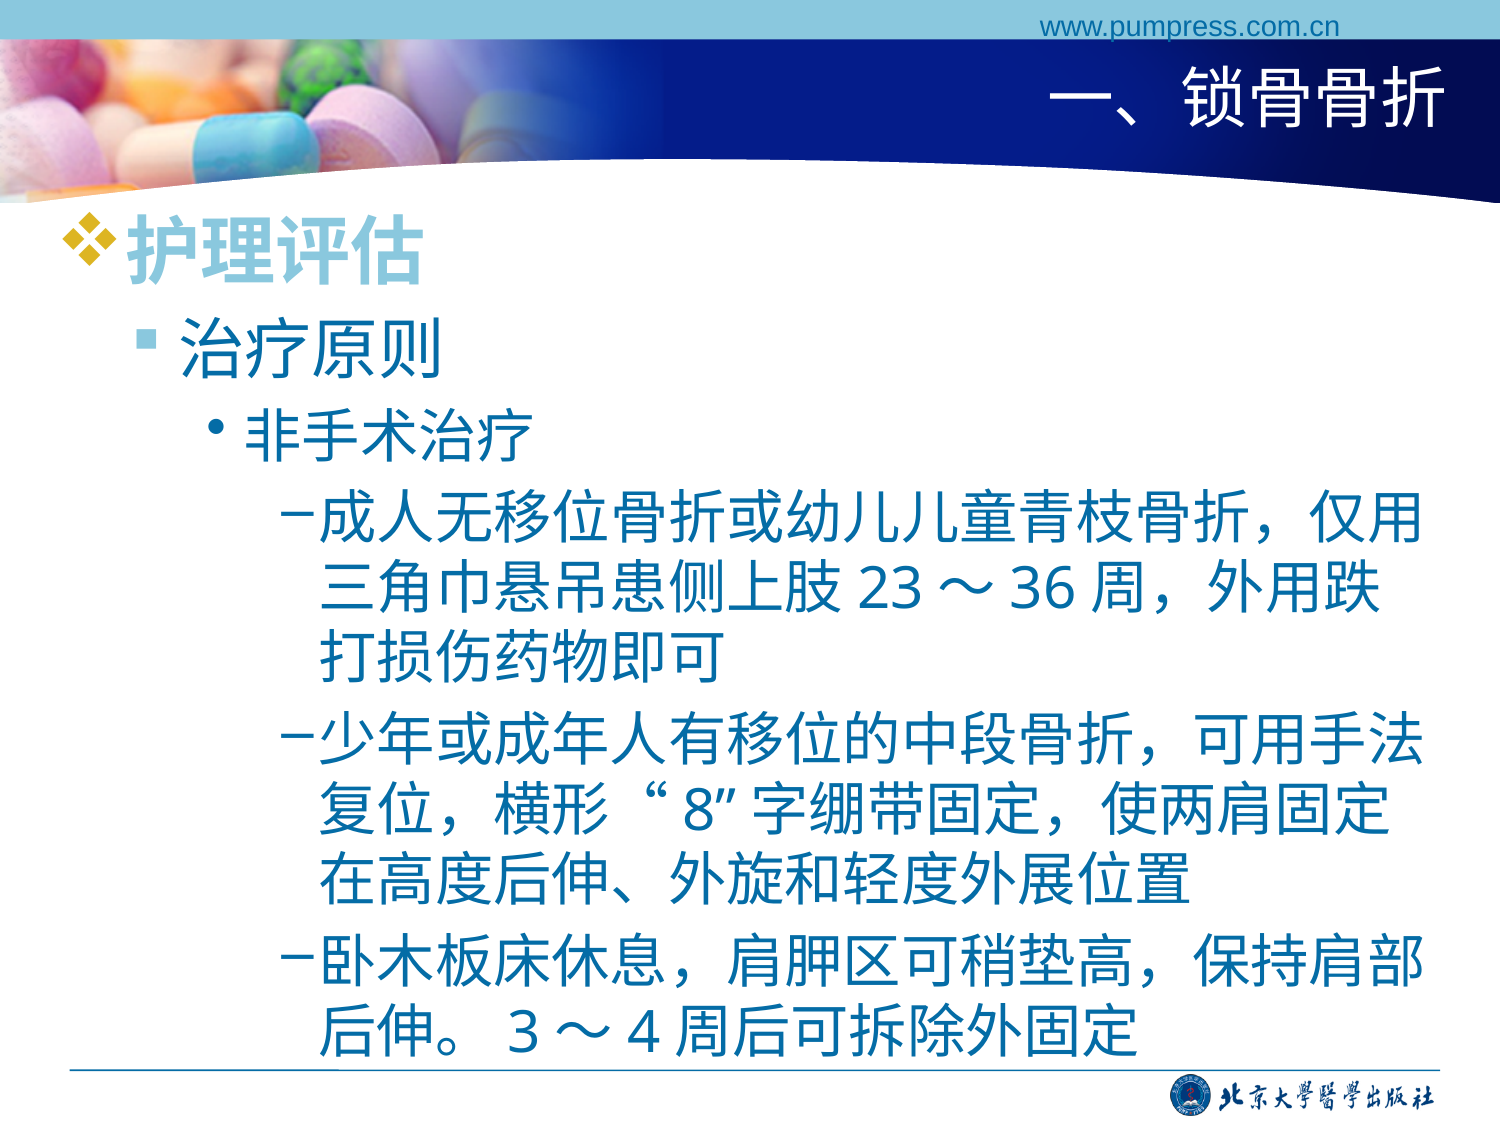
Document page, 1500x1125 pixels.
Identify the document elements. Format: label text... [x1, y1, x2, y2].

picture [1170, 1074, 1436, 1118]
slide_number www.pumpress.com.cn [1025, 0, 1463, 38]
list 护理评估 治疗原则 非手术治疗 成人无移位骨折或幼儿儿童青枝骨折，仅用三角巾悬吊患侧上肢23～36周，外用跌打损伤药物即可 少年或成年人有移位的中段骨折，可用手法复位，横形“8”字绷带固定，使两肩固定在高度后伸、外旋和轻度外展位置 卧木板床休息，肩胛区可稍垫高，保持肩部后伸。3～4周后可拆除外固定 [41, 196, 1454, 997]
picture [0, 40, 1500, 203]
title 一、锁骨骨折 [137, 49, 1463, 143]
